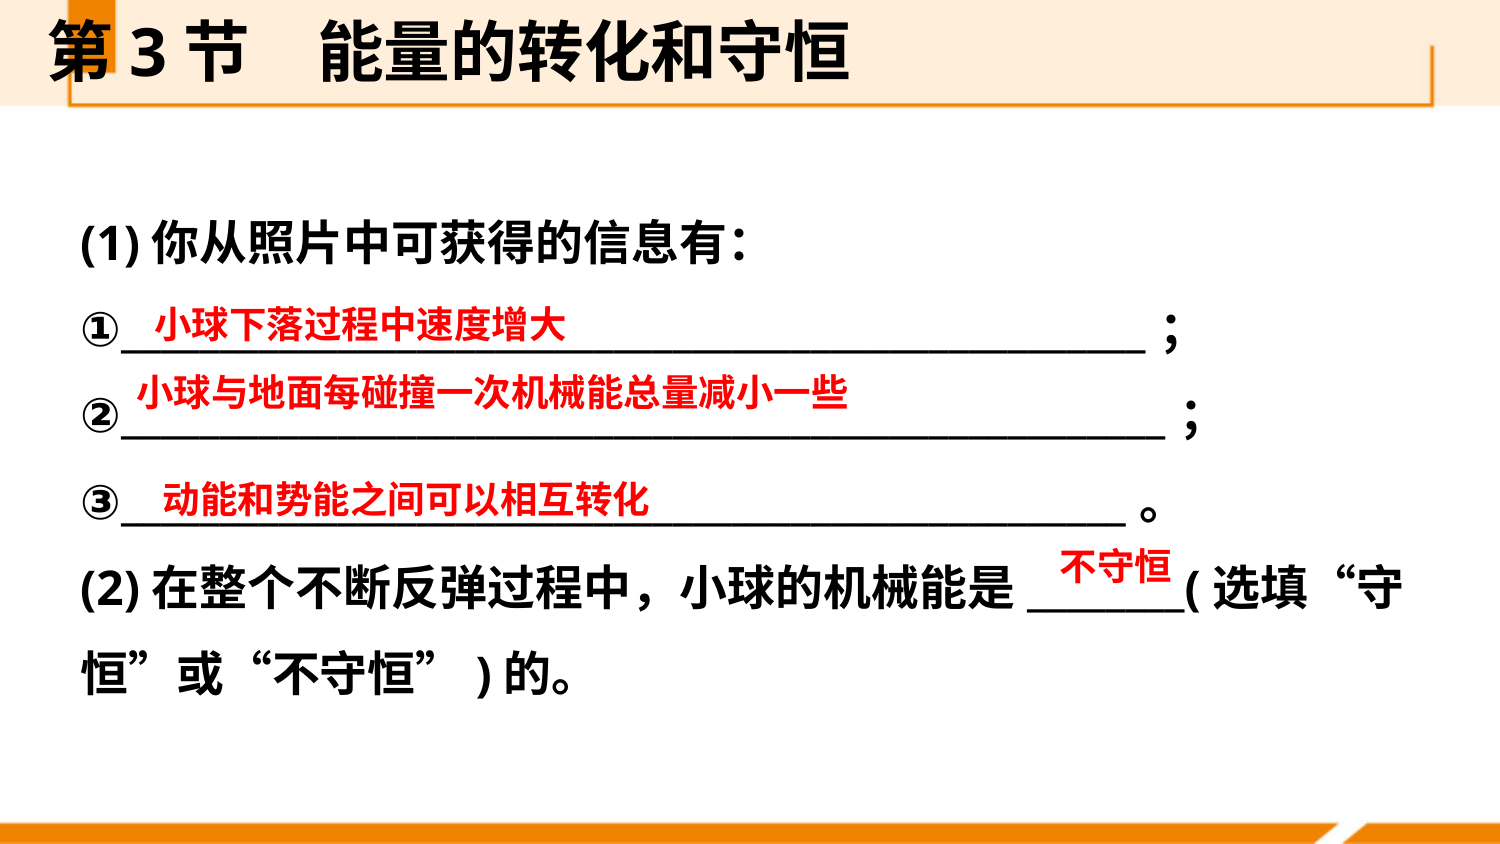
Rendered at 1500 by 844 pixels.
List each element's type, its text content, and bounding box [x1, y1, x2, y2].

picture [0, 0, 1500, 844]
text_box (1)你从照片中可获得的信息有： ①____________________________________________________； ②_____________________________________________________； ③___________________________________________________。 (2)在整个不断反弹过程中，小球的机械能是________(选填“守恒”或“不守恒”)的。 [68, 178, 1424, 707]
text_box 小球与地面每碰撞一次机械能总量减小一些 [124, 363, 861, 420]
text_box 动能和势能之间可以相互转化 [151, 447, 662, 527]
text_box 第3节 能量的转化和守恒 [35, 3, 863, 96]
text_box 不守恒 [1048, 537, 1185, 594]
text_box 小球下落过程中速度增大 [142, 272, 579, 352]
